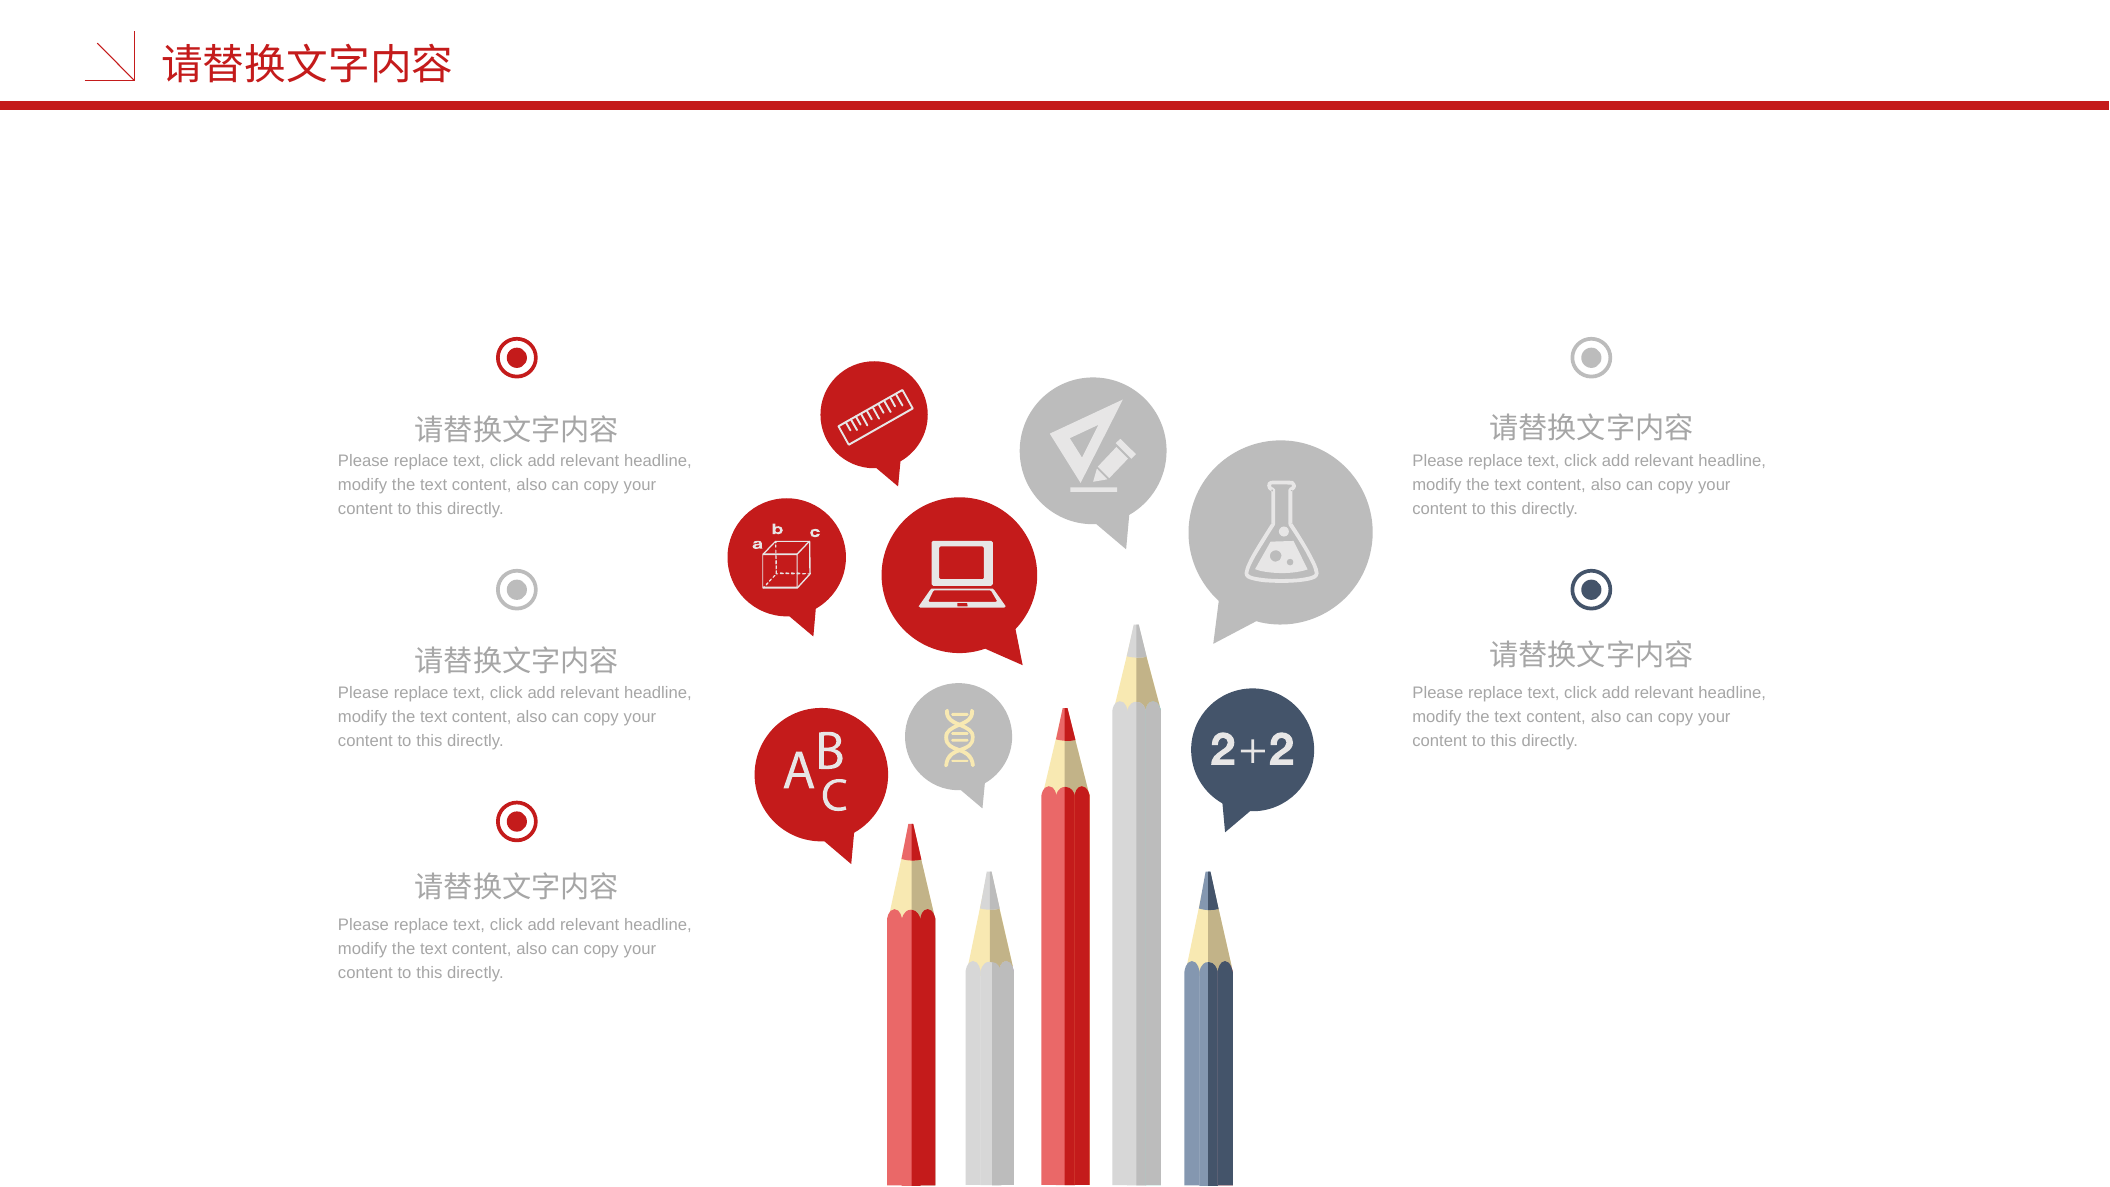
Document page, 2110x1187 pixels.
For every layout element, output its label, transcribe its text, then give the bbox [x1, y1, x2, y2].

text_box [887, 823, 936, 1186]
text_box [1570, 336, 1613, 379]
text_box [1041, 707, 1090, 1186]
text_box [754, 707, 889, 865]
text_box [337, 861, 696, 981]
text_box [904, 683, 1013, 809]
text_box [337, 404, 696, 517]
text_box 请替换文字内容 [145, 22, 500, 94]
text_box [495, 336, 538, 379]
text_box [495, 800, 538, 843]
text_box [820, 361, 928, 487]
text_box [1183, 431, 1382, 644]
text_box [1412, 629, 1771, 749]
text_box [1019, 377, 1167, 550]
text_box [1112, 624, 1161, 1186]
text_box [965, 871, 1014, 1186]
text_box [872, 488, 1043, 666]
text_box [1412, 402, 1771, 517]
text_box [1191, 688, 1315, 833]
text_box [1570, 568, 1613, 611]
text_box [337, 634, 696, 749]
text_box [495, 568, 538, 611]
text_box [727, 498, 846, 637]
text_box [1184, 871, 1233, 1186]
